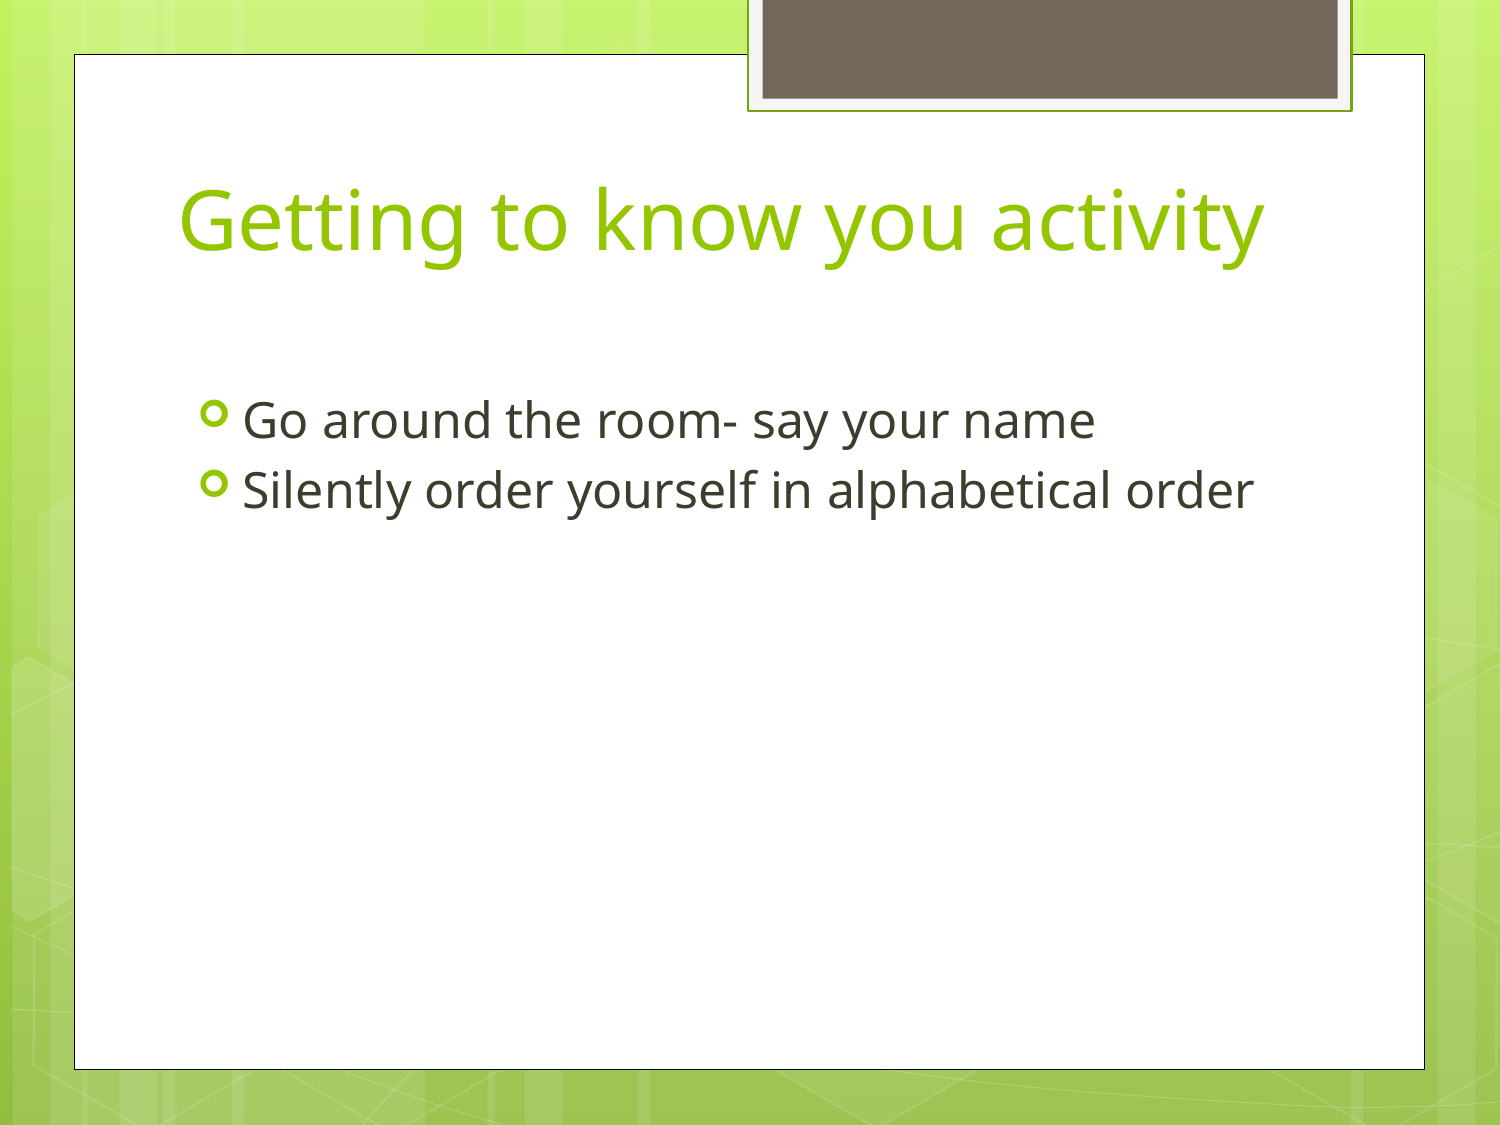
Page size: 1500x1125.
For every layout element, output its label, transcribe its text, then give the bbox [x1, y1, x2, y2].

title Getting to know you activity [162, 87, 1315, 275]
list Go around the room- say your name Silently order yourself in alphabetical order [171, 381, 1283, 957]
